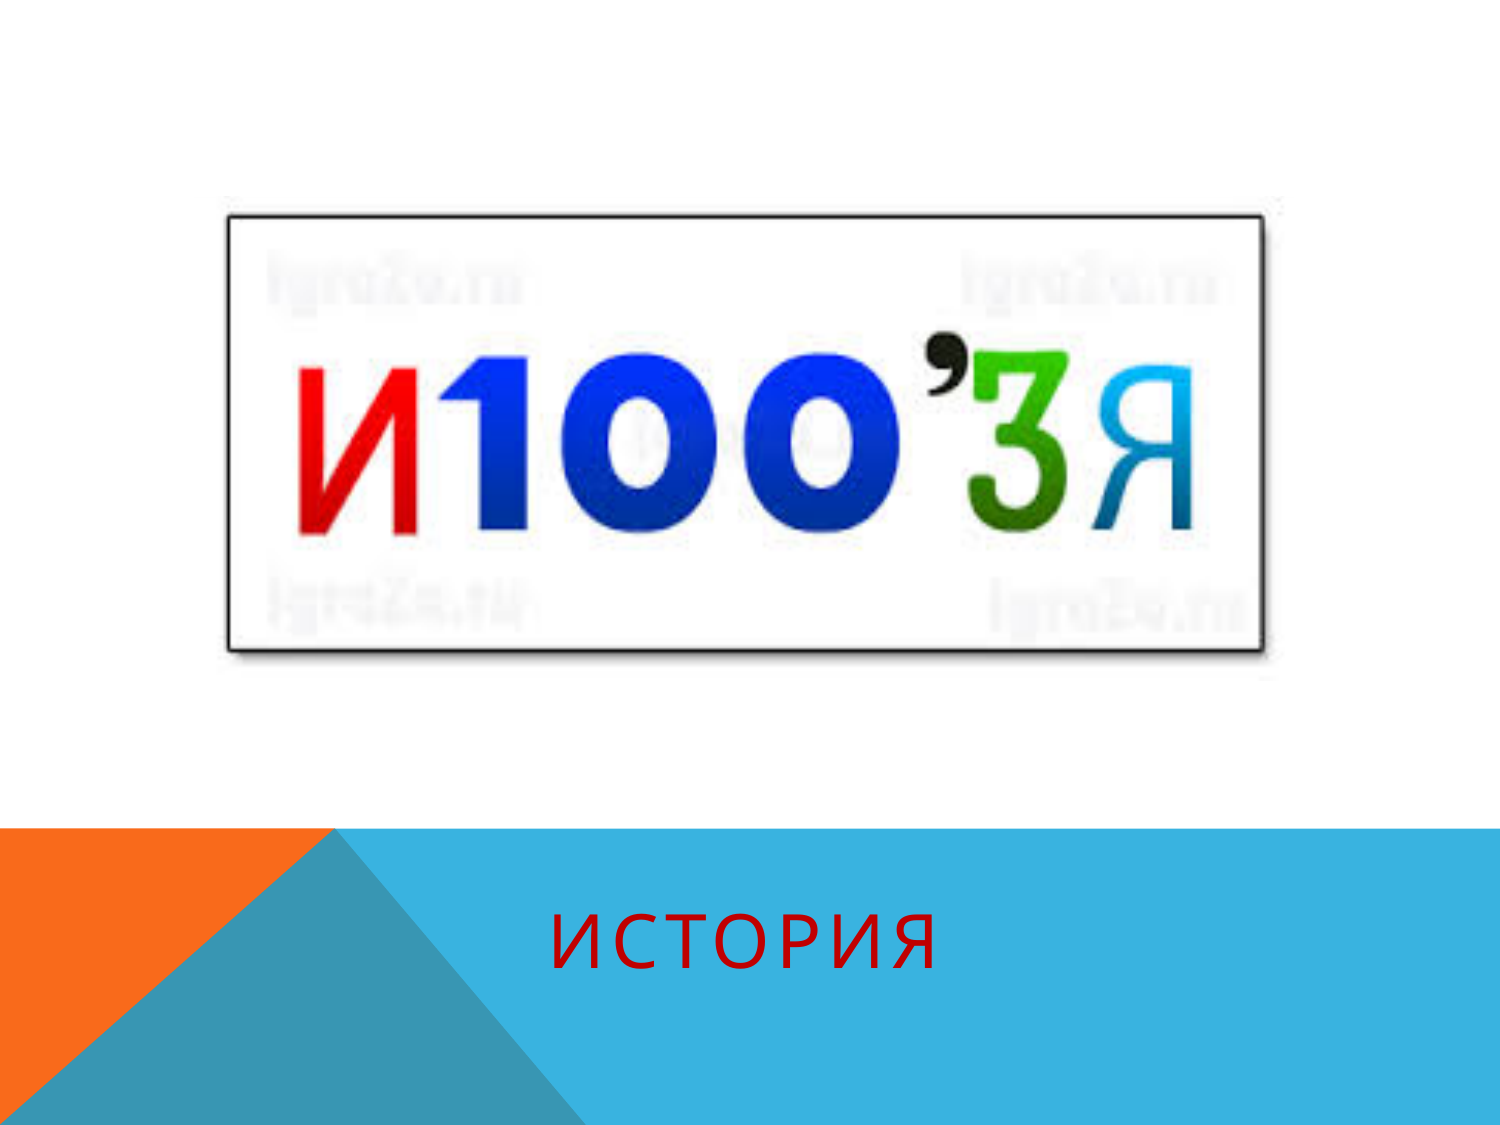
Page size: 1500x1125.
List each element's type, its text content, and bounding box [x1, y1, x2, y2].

title история [127, 893, 1361, 984]
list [194, 196, 1294, 681]
